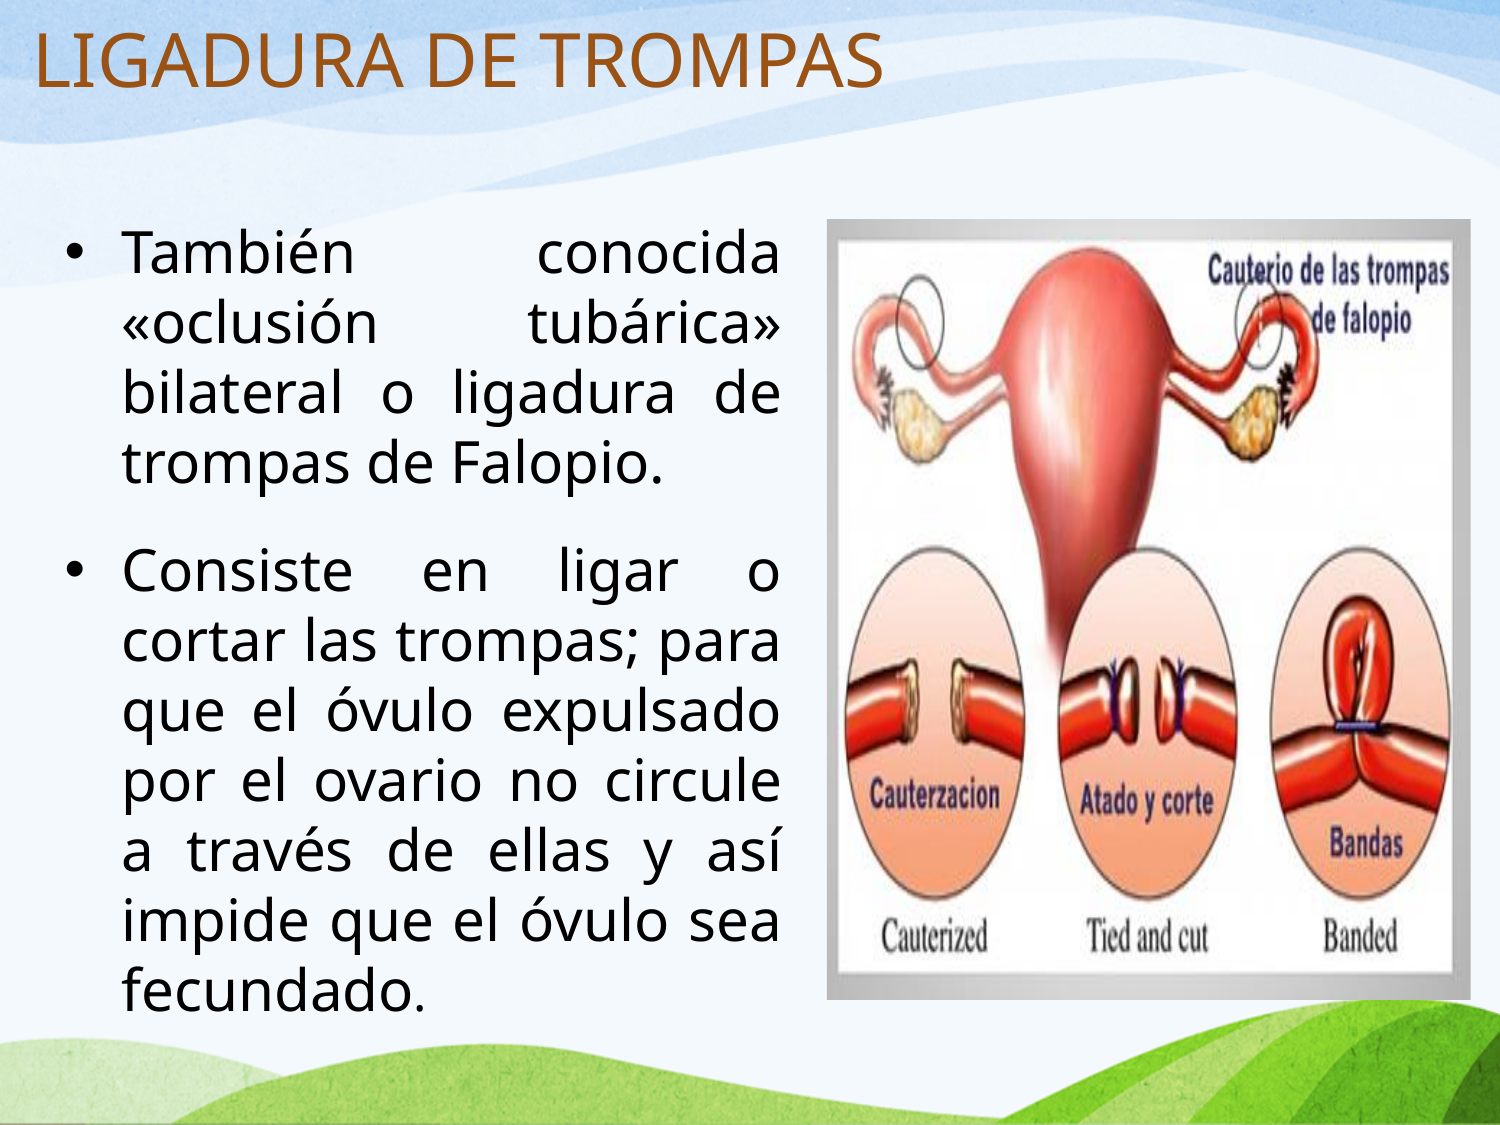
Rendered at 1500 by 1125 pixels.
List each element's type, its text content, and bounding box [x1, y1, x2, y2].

list También conocida «oclusión tubárica» bilateral o ligadura de trompas de Falopio. Consiste en ligar o cortar las trompas; para que el óvulo expulsado por el ovario no circule a través de ellas y así impide que el óvulo sea fecundado. [49, 208, 798, 1106]
picture [0, 0, 1500, 1125]
title LIGADURA DE TROMPAS [17, 0, 1085, 112]
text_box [826, 219, 1471, 1000]
